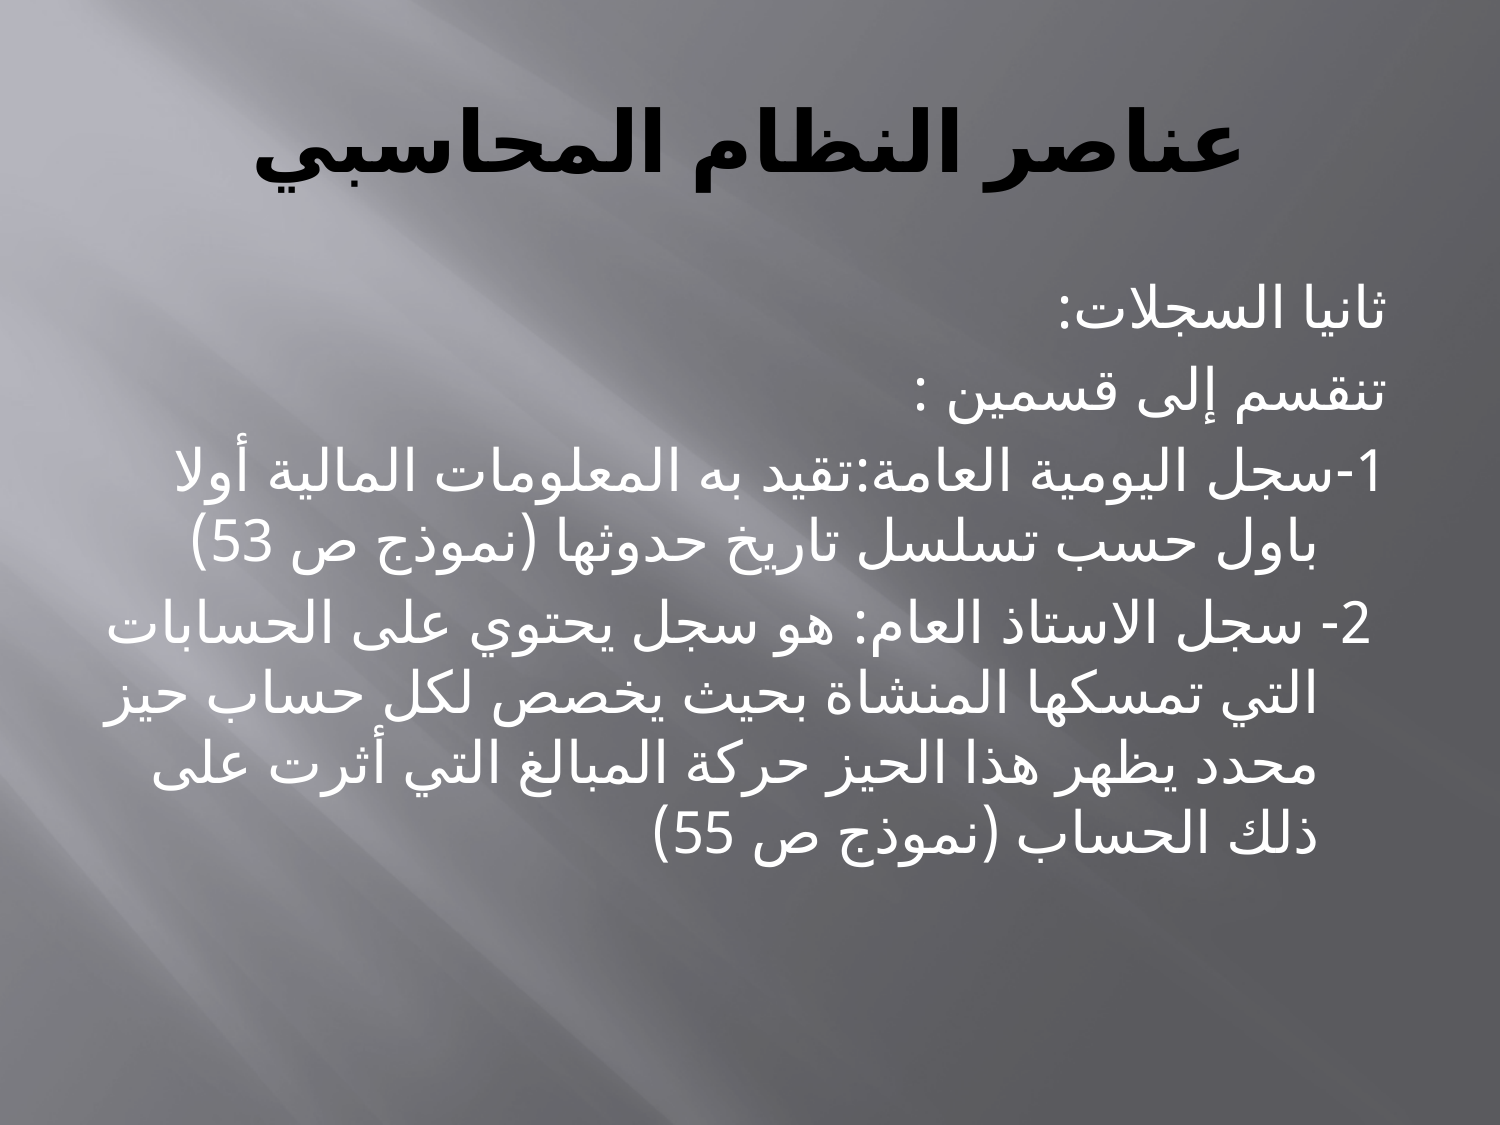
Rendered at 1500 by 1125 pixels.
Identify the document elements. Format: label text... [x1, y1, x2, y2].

title عناصر النظام المحاسبي [75, 45, 1425, 233]
list ثانيا السجلات: تنقسم إلى قسمين : 1-سجل اليومية العامة:تقيد به المعلومات المالية أولا باول حسب تسلسل تاريخ حدوثها (نموذج ص 53) 2- سجل الاستاذ العام: هو سجل يحتوي على الحسابات التي تمسكها المنشاة بحيث يخصص لكل حساب حيز محدد يظهر هذا الحيز حركة المبالغ التي أثرت على ذلك الحساب (نموذج ص 55) [75, 262, 1425, 1035]
